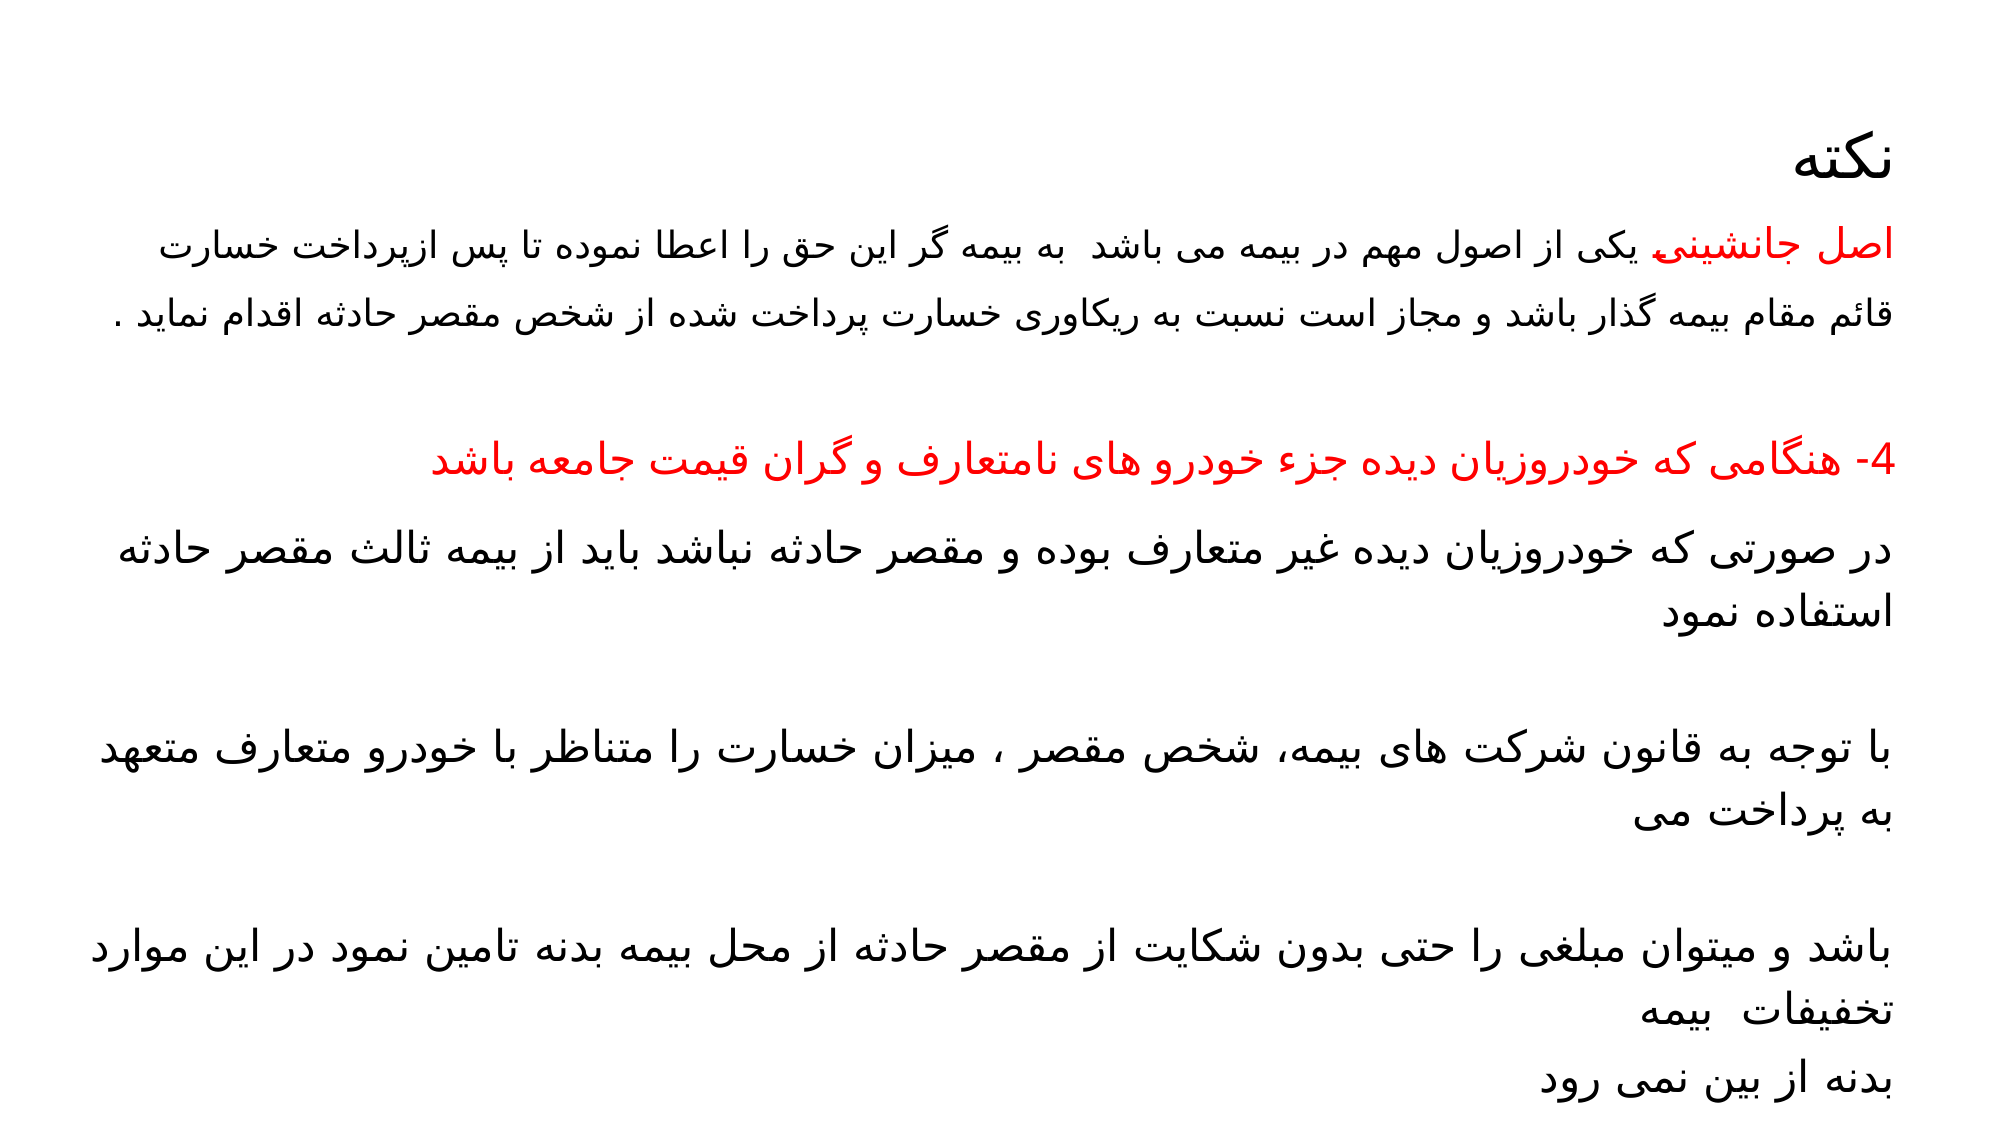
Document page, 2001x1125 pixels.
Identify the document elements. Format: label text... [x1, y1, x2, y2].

title نکته اصل جانشینی یکی از اصول مهم در بیمه می باشد به بیمه گر این حق را اعطا نموده تا پس ازپرداخت خسارت قائم مقام بیمه گذار باشد و مجاز است نسبت به ریکاوری خسارت پرداخت شده از شخص مقصر حادثه اقدام نماید . [76, 21, 1911, 342]
subtitle 4- هنگامی که خودروزیان دیده جزء خودرو های نامتعارف و گران قیمت جامعه باشد در صورتی که خودروزیان دیده غیر متعارف بوده و مقصر حادثه نباشد باید از بیمه ثالث مقصر حادثه استفاده نمود با توجه به قانون شرکت های بیمه، شخص مقصر ، میزان خسارت را متناظر با خودرو متعارف متعهد به پرداخت می باشد و میتوان مبلغی را حتی بدون شکایت از مقصر حادثه از محل بیمه بدنه تامین نمود در این موارد تخفیفات بیمه بدنه از بین نمی رود [36, 413, 1911, 1125]
